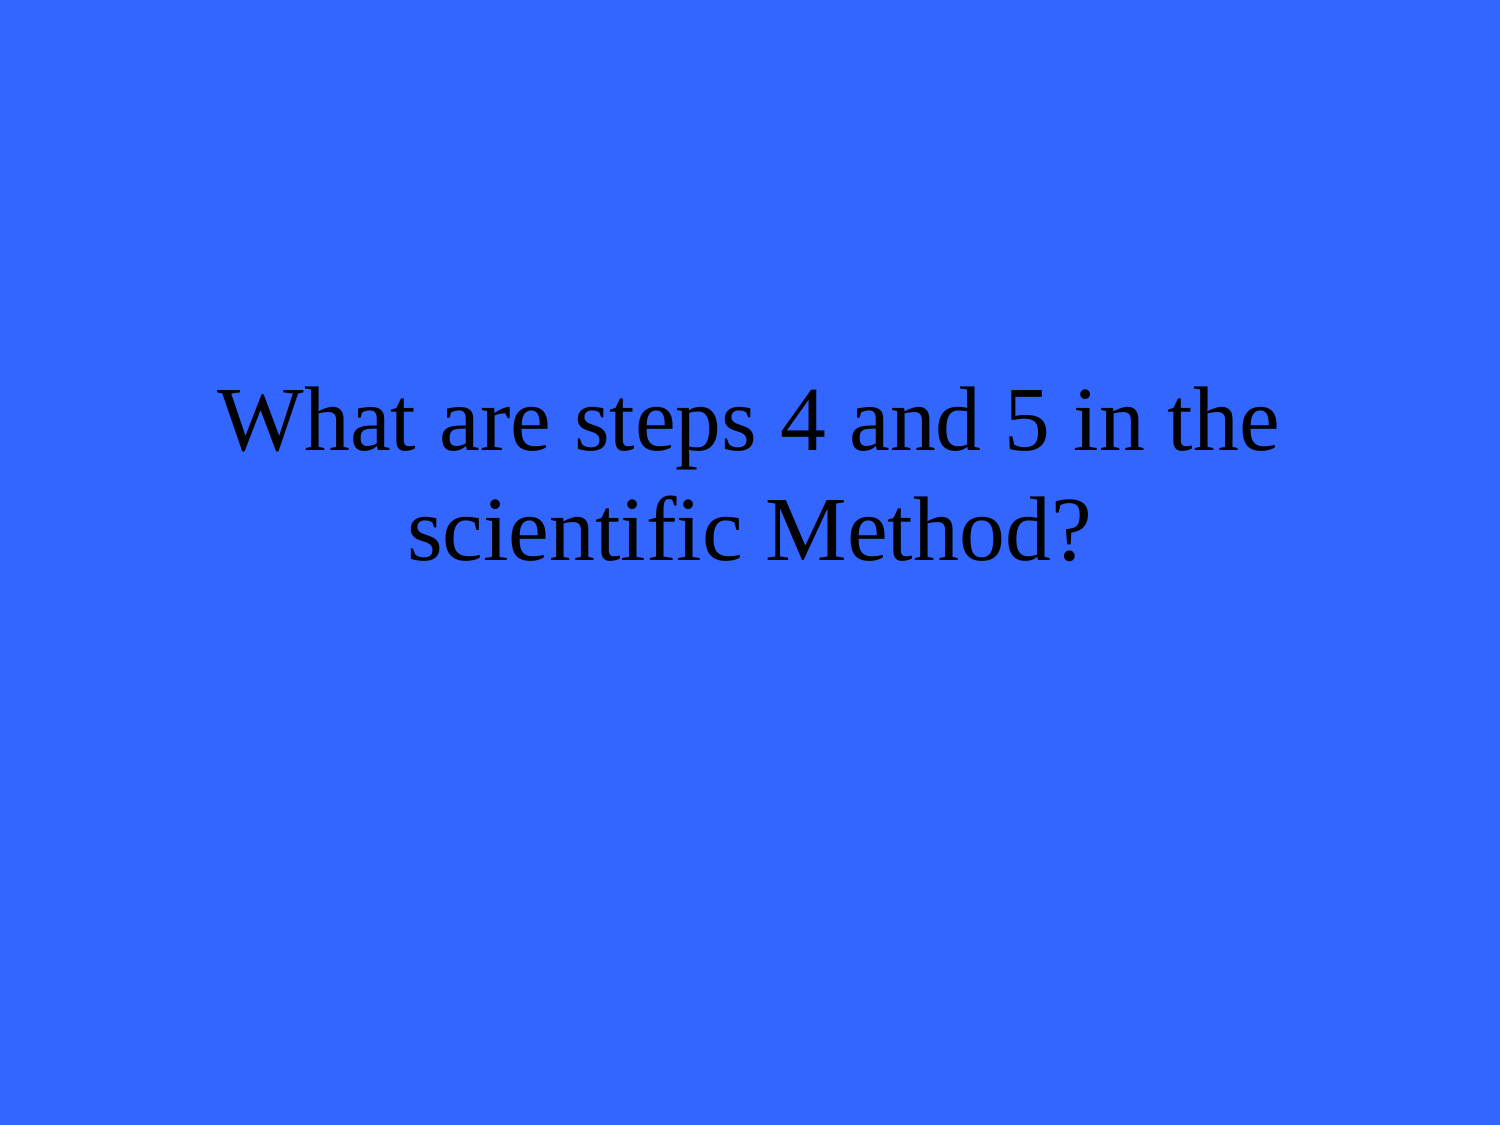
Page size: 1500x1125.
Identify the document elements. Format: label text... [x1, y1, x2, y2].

title What are steps 4 and 5 in the scientific Method? [112, 374, 1388, 563]
